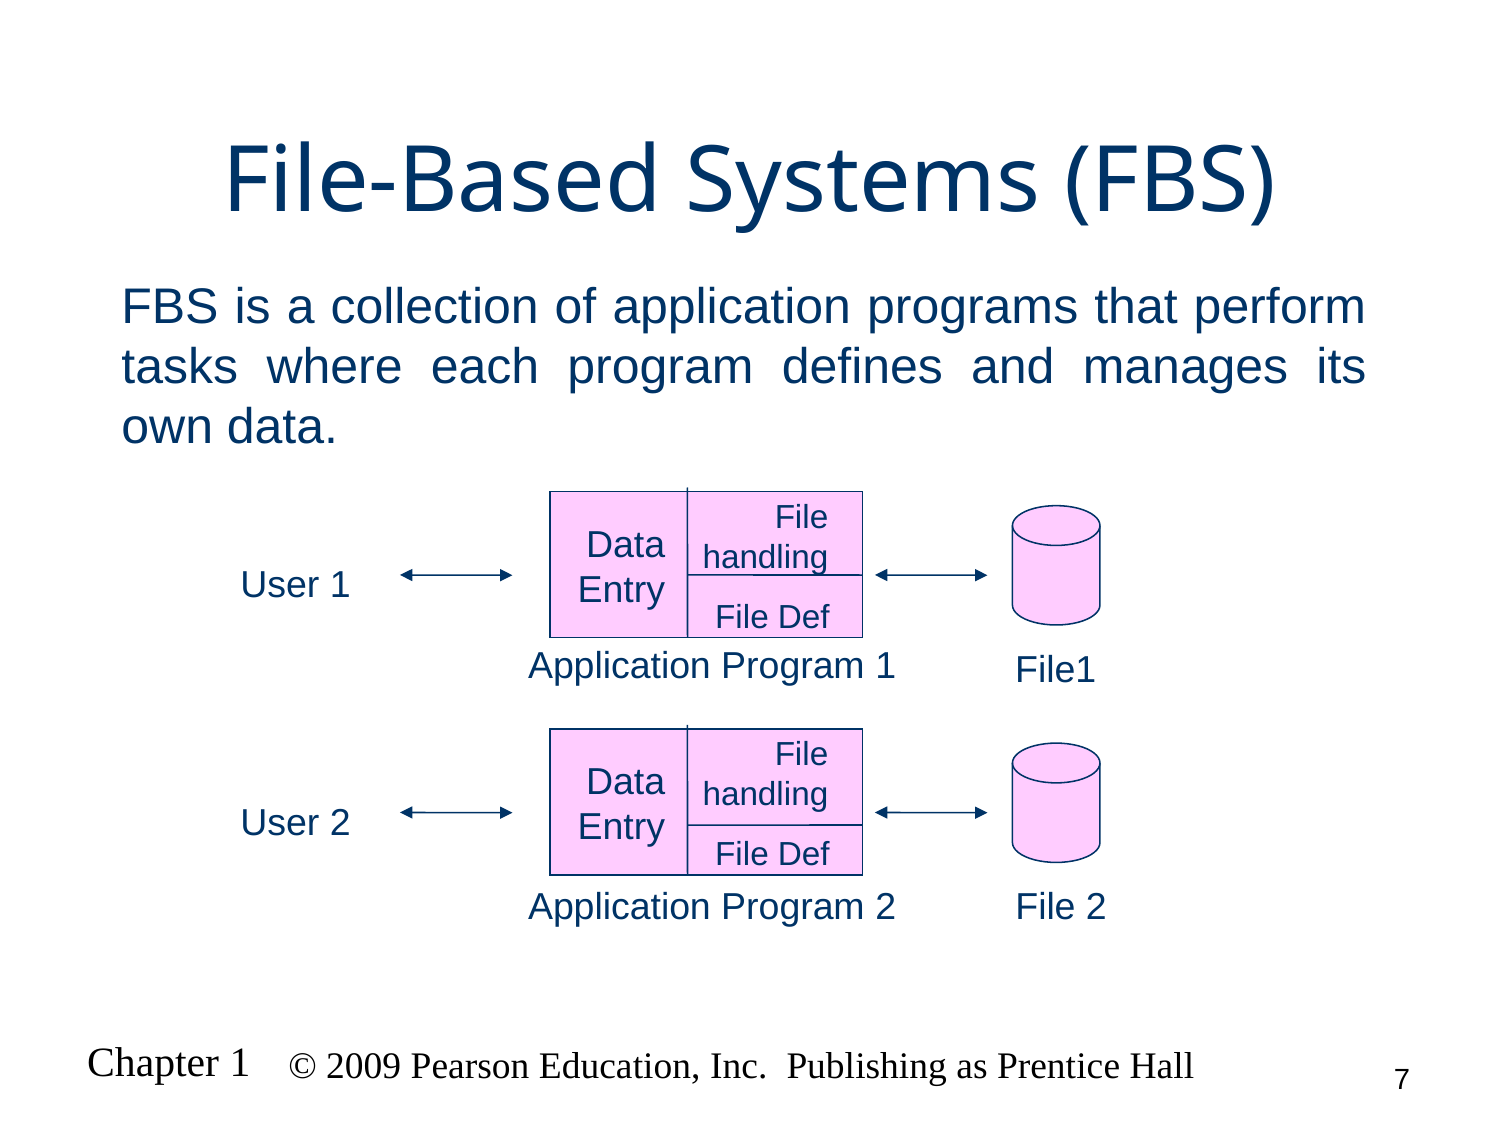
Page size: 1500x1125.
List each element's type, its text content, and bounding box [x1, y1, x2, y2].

text_box [688, 728, 863, 825]
text_box [688, 826, 700, 874]
text_box [845, 826, 863, 874]
text_box [874, 806, 988, 819]
text_box File Def [700, 826, 845, 874]
text_box File handling [687, 487, 844, 582]
slide_number 7 [1074, 1024, 1426, 1103]
text_box FBS is a collection of application programs that perform tasks where each program defines and manages its own data. [106, 266, 1382, 479]
text_box [844, 491, 863, 575]
text_box [688, 576, 863, 633]
title File-Based Systems (FBS) [74, 62, 1426, 288]
text_box Data Entry [562, 749, 680, 855]
text_box [399, 568, 513, 582]
text_box [549, 491, 687, 633]
text_box [874, 568, 988, 582]
text_box [399, 806, 513, 819]
text_box File1 [1000, 637, 1111, 698]
text_box File Def [700, 587, 845, 633]
text_box [1012, 743, 1100, 863]
text_box User 1 [225, 553, 366, 613]
text_box [549, 728, 687, 874]
text_box Data Entry [562, 512, 680, 618]
text_box User 2 [225, 790, 366, 851]
text_box Application Program 2 [513, 874, 911, 935]
text_box [1012, 505, 1100, 625]
text_box File handling [688, 724, 844, 820]
text_box Application Program 1 [513, 633, 911, 694]
text_box File 2 [1000, 874, 1122, 935]
